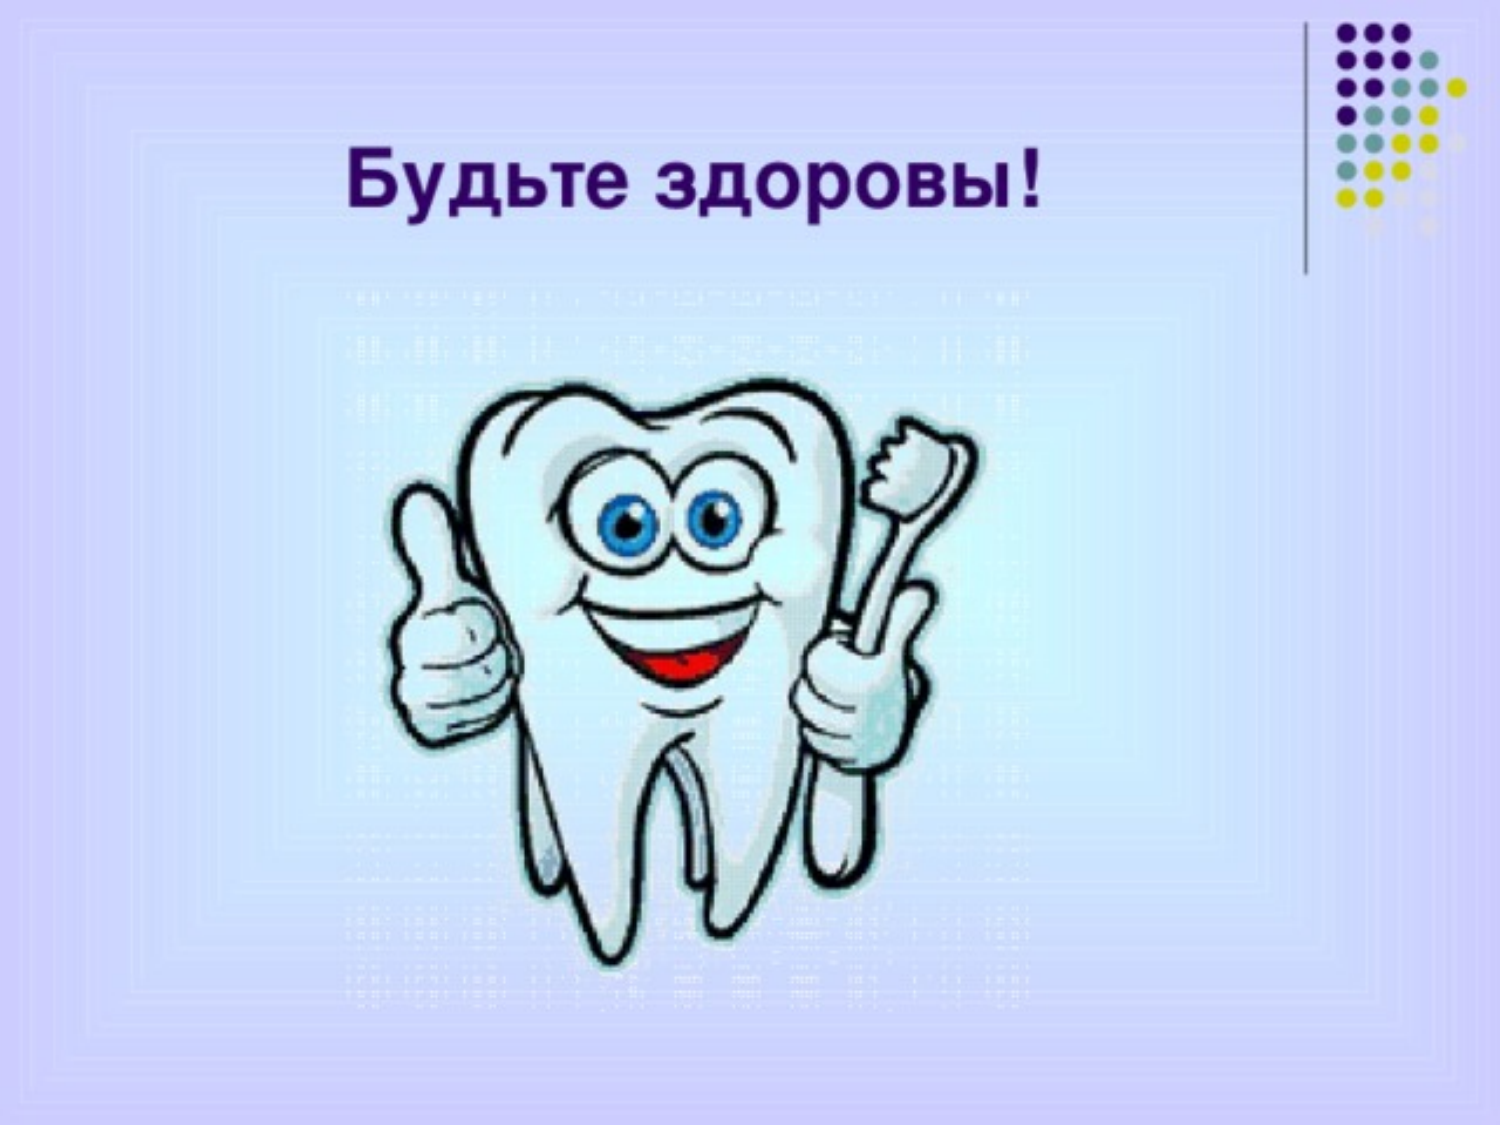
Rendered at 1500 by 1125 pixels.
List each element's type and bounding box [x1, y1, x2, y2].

list [0, 0, 1500, 1125]
